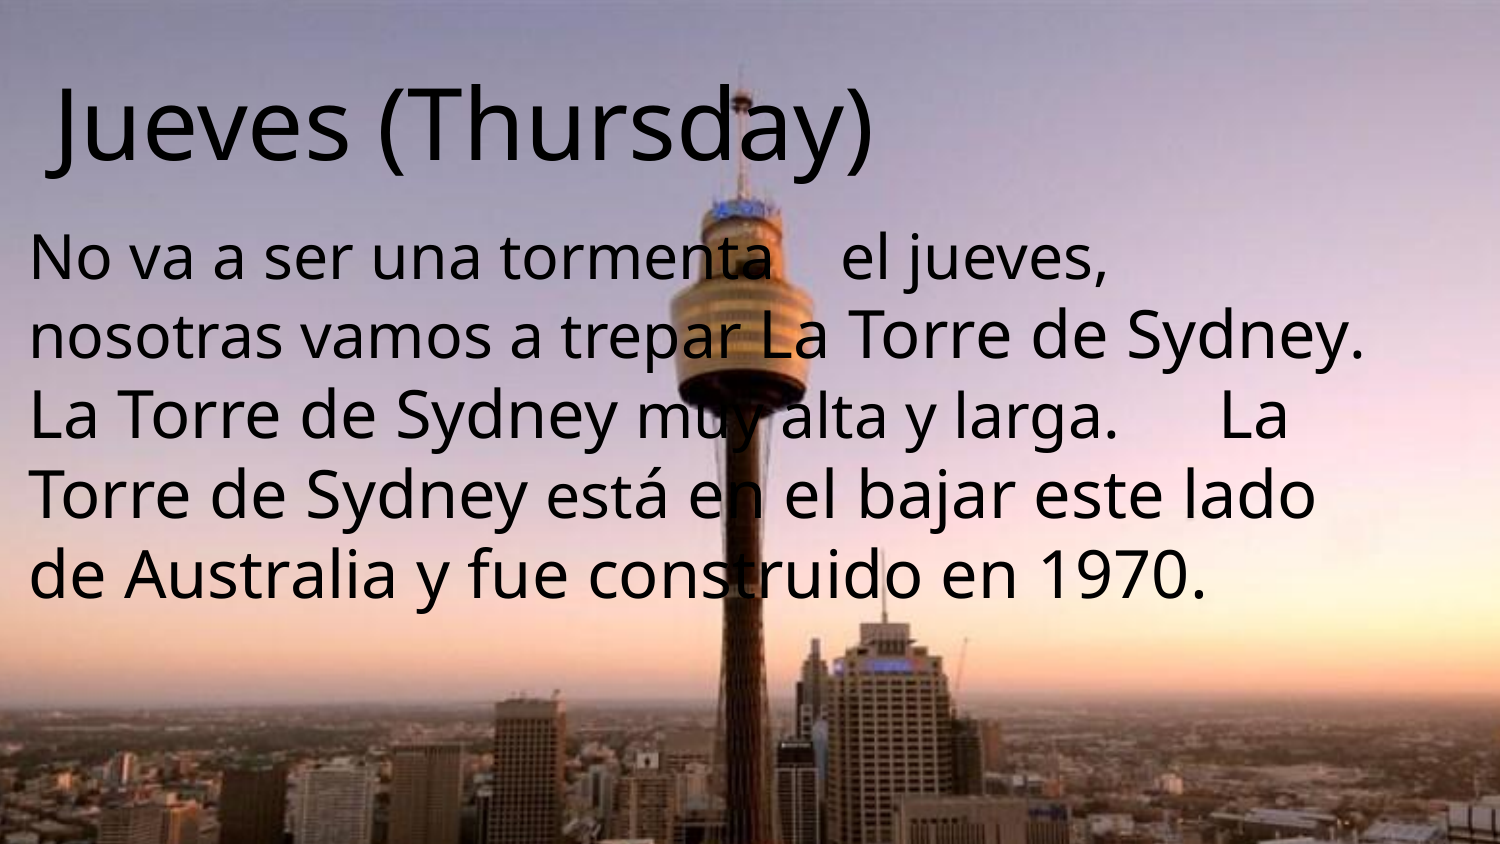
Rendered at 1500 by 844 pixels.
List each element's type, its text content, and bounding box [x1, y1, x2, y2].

text_box [0, 0, 1500, 844]
text_box No va a ser una tormenta el jueves, nosotras vamos a trepar La Torre de Sydney. La Torre de Sydney muy alta y larga. La Torre de Sydney está en el bajar este lado de Australia y fue construido en 1970. [13, 202, 1397, 642]
text_box Jueves (Thursday) [38, 45, 1462, 217]
